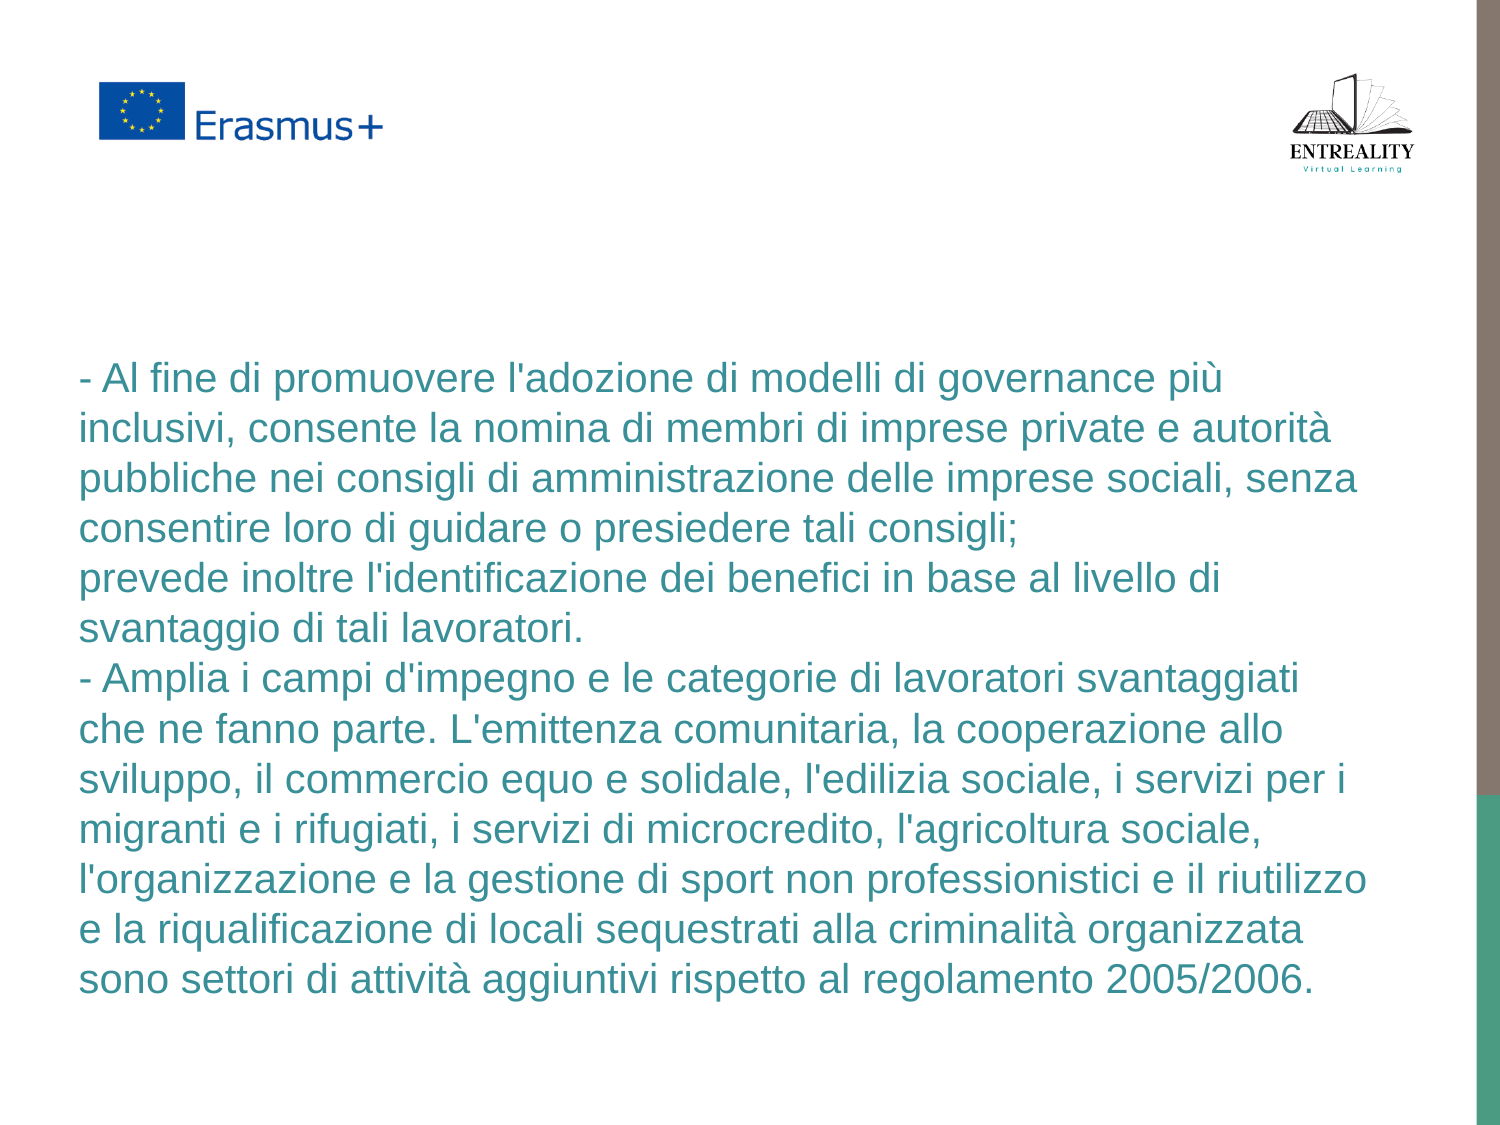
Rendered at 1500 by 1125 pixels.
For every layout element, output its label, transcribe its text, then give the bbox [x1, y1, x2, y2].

title - Al fine di promuovere l'adozione di modelli di governance più inclusivi, consente la nomina di membri di imprese private e autorità pubbliche nei consigli di amministrazione delle imprese sociali, senza consentire loro di guidare o presiedere tali consigli; prevede inoltre l'identificazione dei benefici in base al livello di svantaggio di tali lavoratori. - Amplia i campi d'impegno e le categorie di lavoratori svantaggiati che ne fanno parte. L'emittenza comunitaria, la cooperazione allo sviluppo, il commercio equo e solidale, l'edilizia sociale, i servizi per i migranti e i rifugiati, i servizi di microcredito, l'agricoltura sociale, l'organizzazione e la gestione di sport non professionistici e il riutilizzo e la riqualificazione di locali sequestrati alla criminalità organizzata sono settori di attività aggiuntivi rispetto al regolamento 2005/2006. [63, 412, 1388, 1040]
picture [81, 64, 399, 156]
subtitle [105, 656, 1301, 751]
picture [1246, 17, 1458, 229]
